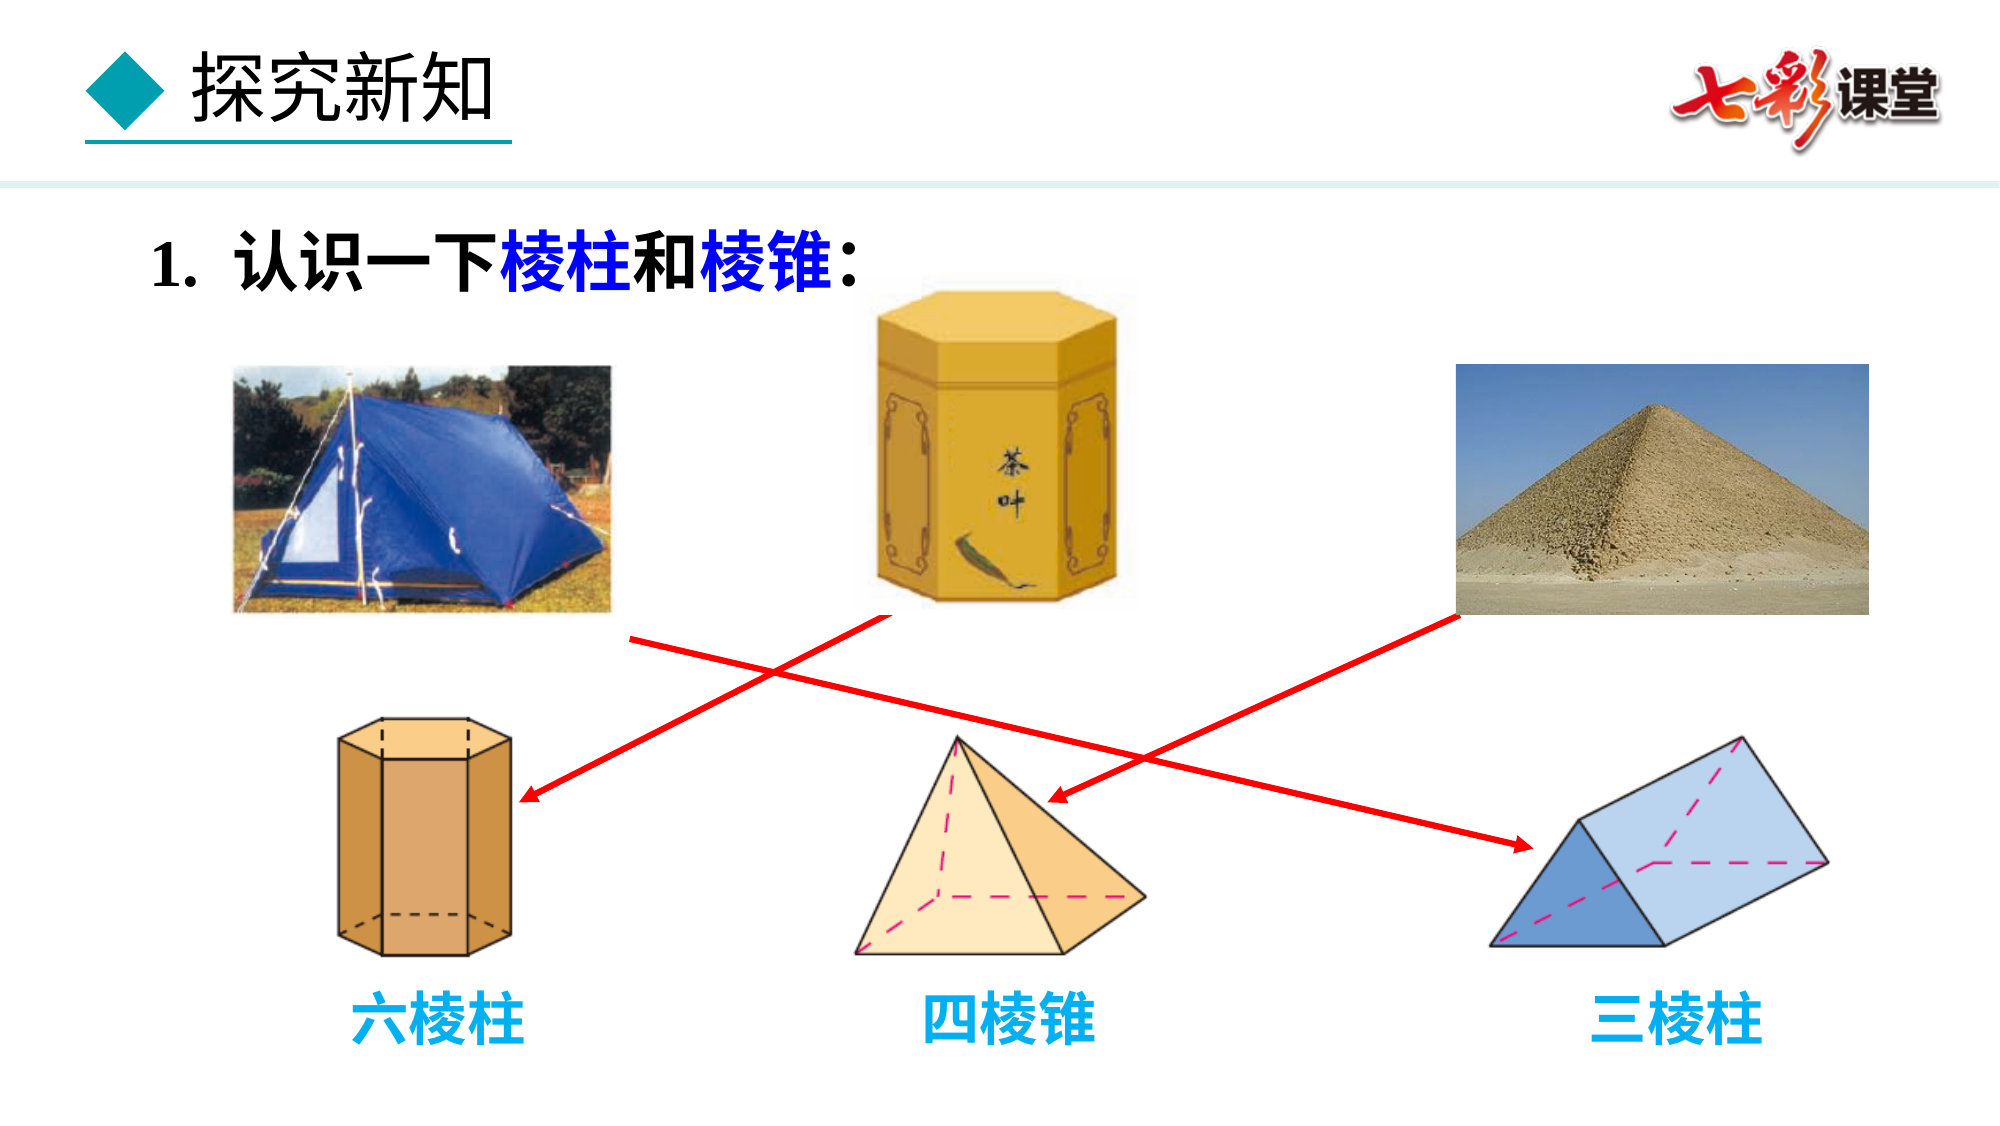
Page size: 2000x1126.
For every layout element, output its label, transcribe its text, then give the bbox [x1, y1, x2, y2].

picture [1455, 363, 1870, 616]
text_box 六棱柱 [330, 972, 546, 1063]
text_box 四棱锥 [901, 974, 1117, 1063]
picture [230, 365, 618, 620]
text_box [854, 273, 1137, 616]
picture [308, 699, 539, 973]
text_box 1. 认识一下棱柱和棱锥： [129, 210, 1335, 310]
picture [1455, 718, 1839, 973]
picture [837, 732, 1153, 965]
text_box 三棱柱 [1568, 982, 1784, 1063]
picture [1666, 42, 1948, 157]
